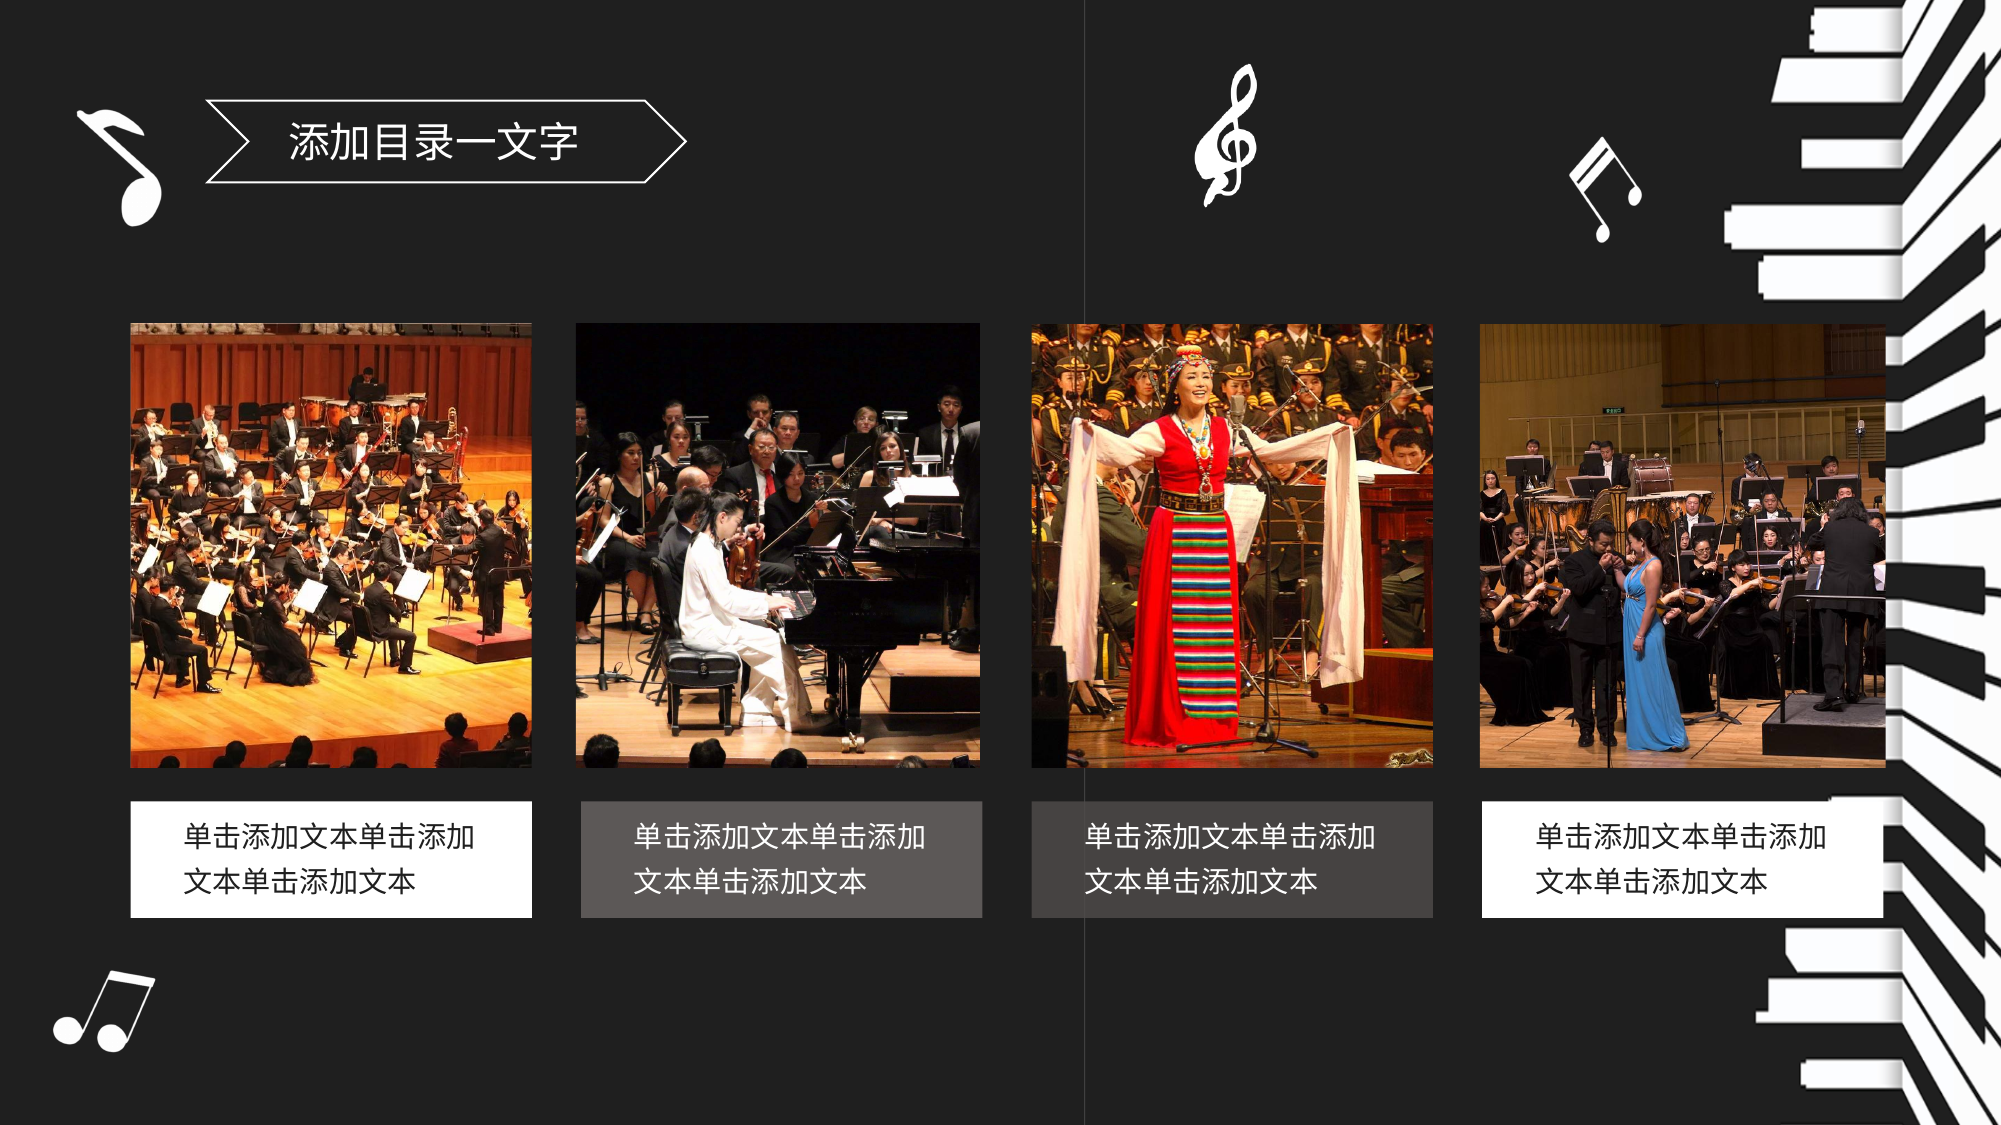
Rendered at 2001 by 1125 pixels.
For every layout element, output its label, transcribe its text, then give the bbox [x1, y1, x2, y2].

text_box 单击添加文本单击添加文本单击添加文本 [168, 800, 501, 906]
text_box 单击添加文本单击添加文本单击添加文本 [619, 800, 952, 906]
picture [0, 0, 2001, 1125]
text_box [130, 800, 533, 919]
text_box [580, 800, 980, 919]
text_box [207, 100, 686, 183]
